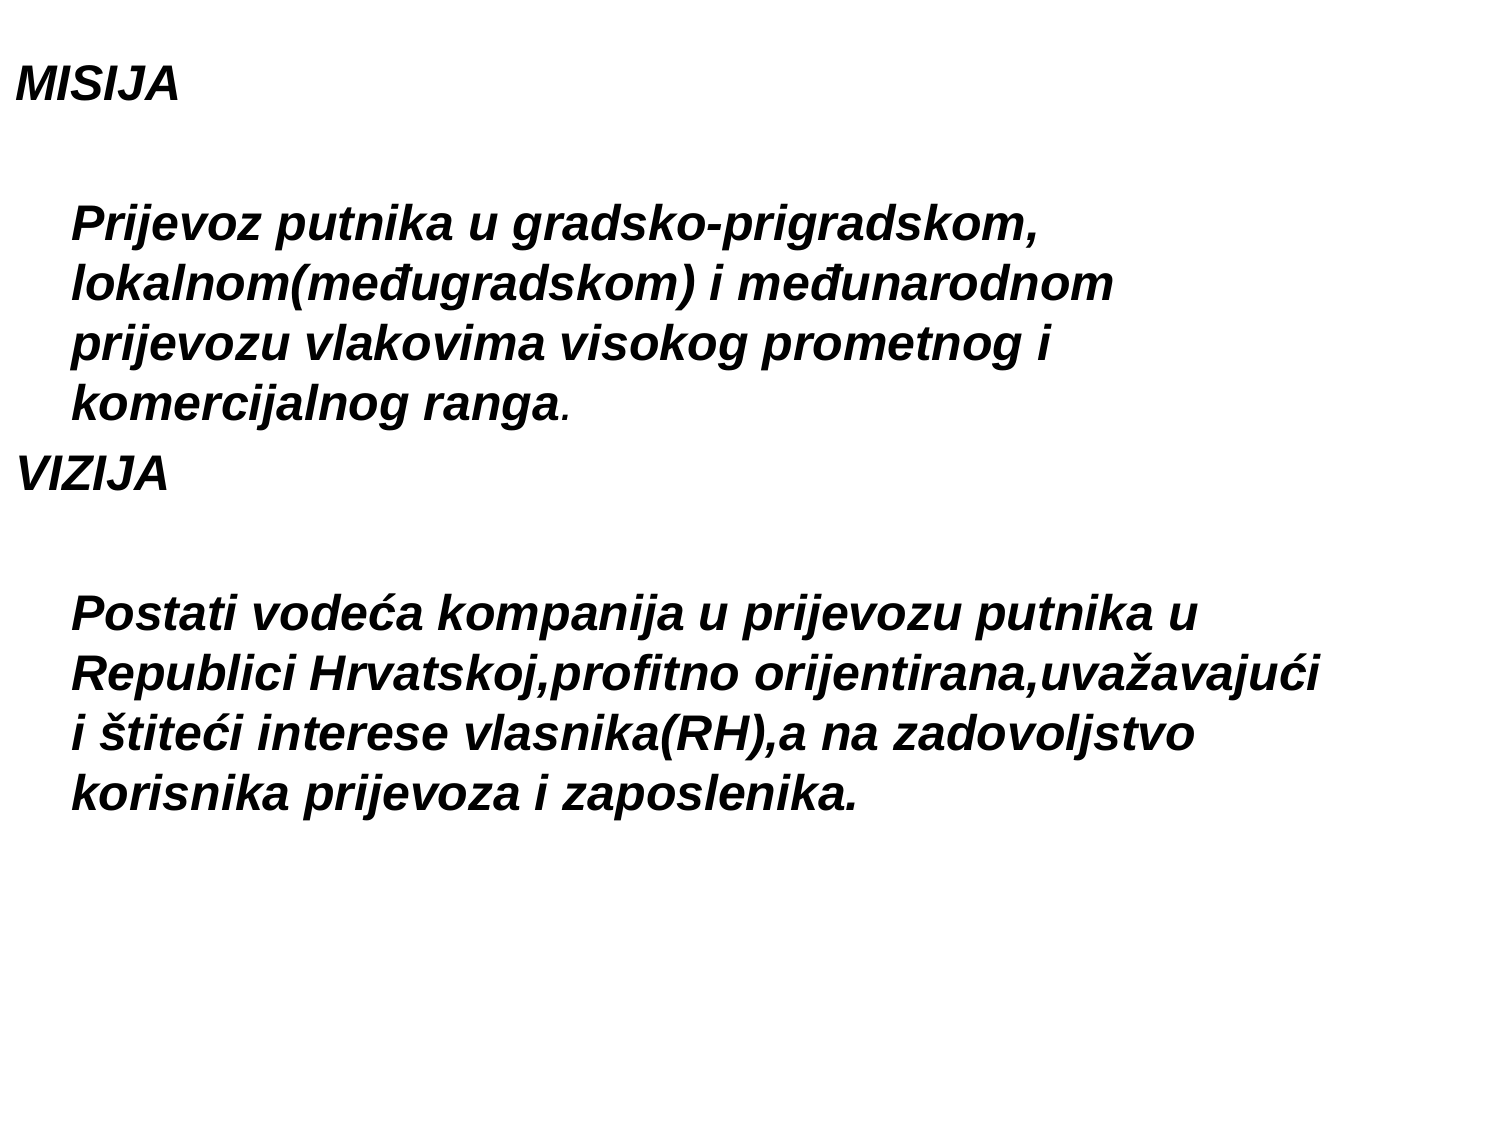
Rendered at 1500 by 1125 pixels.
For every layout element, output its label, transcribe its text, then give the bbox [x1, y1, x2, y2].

list MISIJA Prijevoz putnika u gradsko-prigradskom, lokalnom(međugradskom) i međunarodnom prijevozu vlakovima visokog prometnog i komercijalnog ranga. VIZIJA Postati vodeća kompanija u prijevozu putnika u Republici Hrvatskoj,profitno orijentirana,uvažavajući i štiteći interese vlasnika(RH),a na zadovoljstvo korisnika prijevoza i zaposlenika. [0, 42, 1351, 899]
